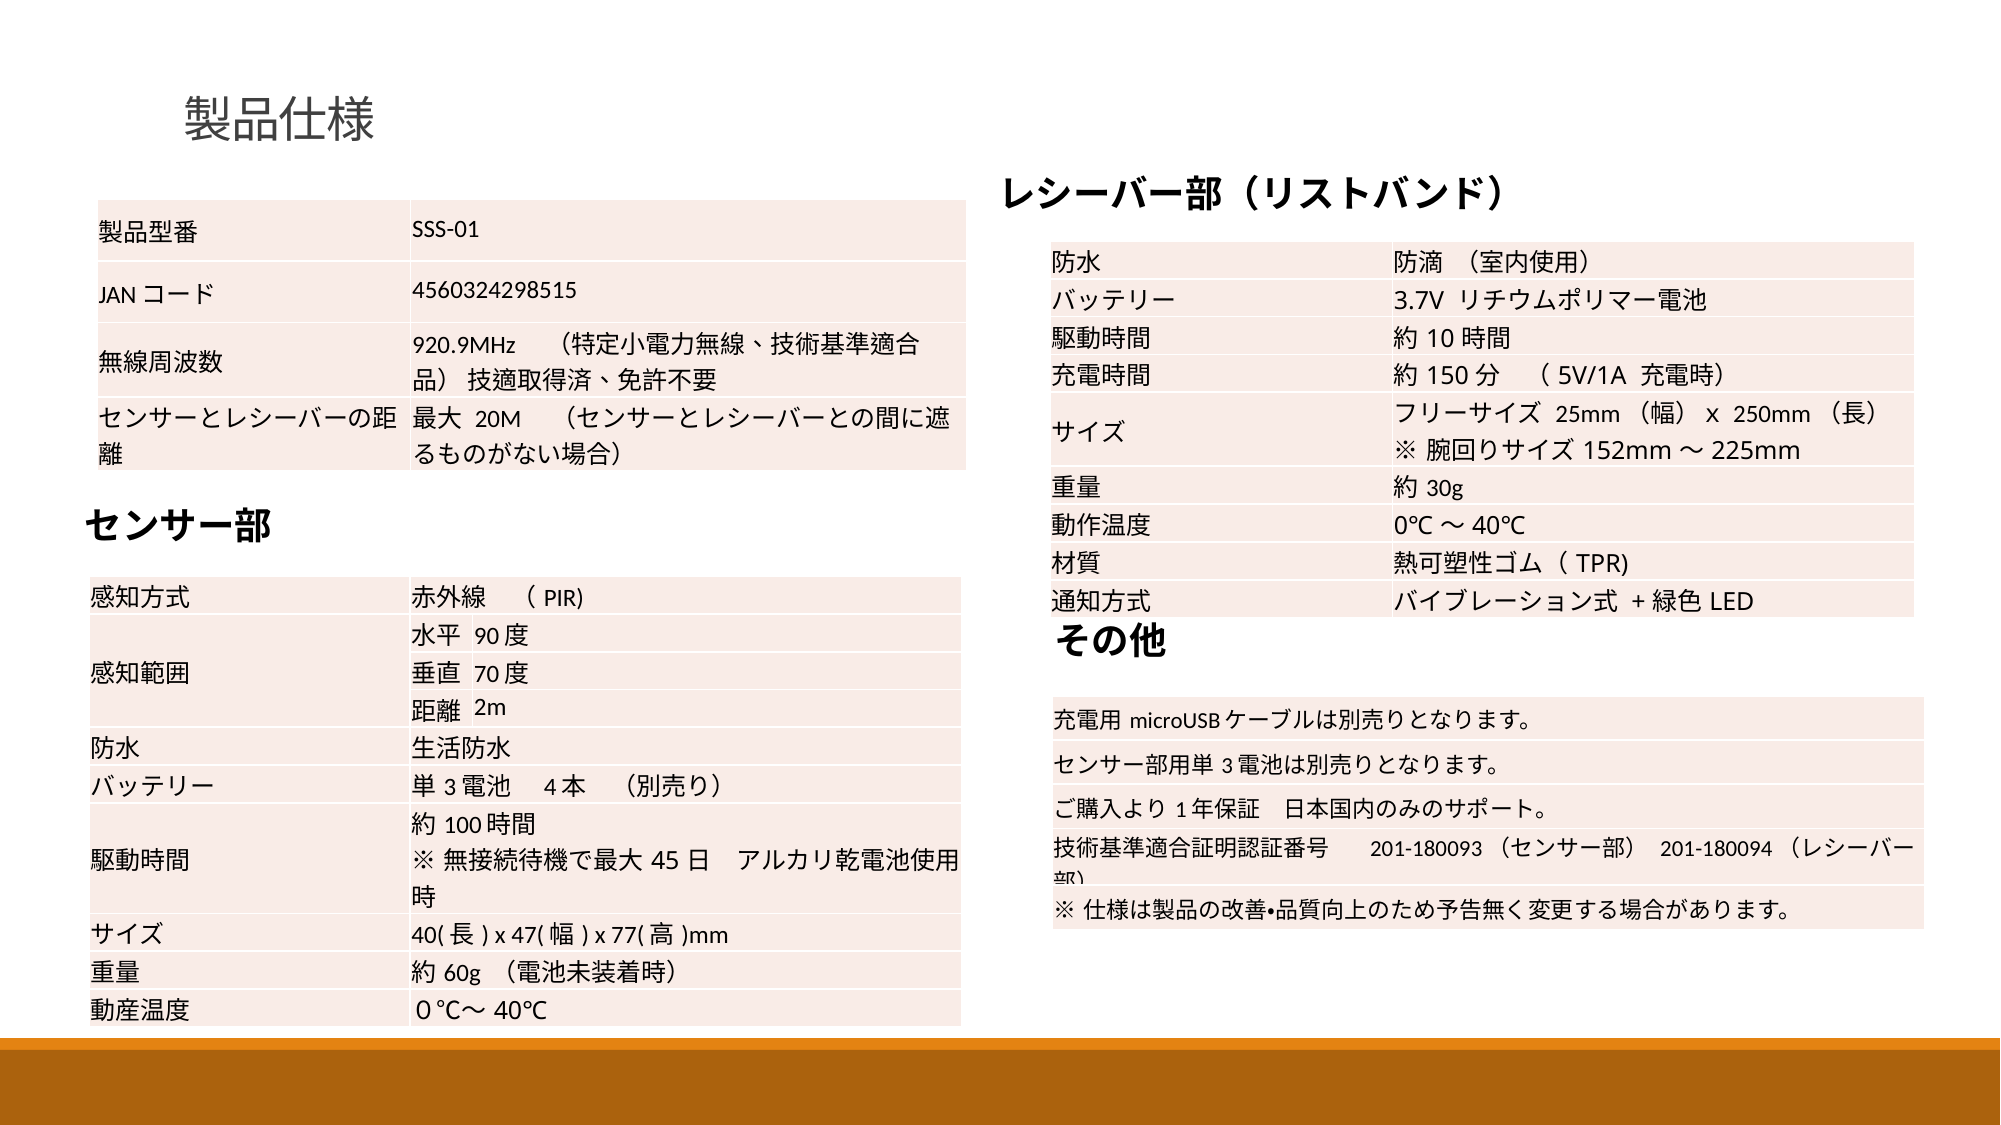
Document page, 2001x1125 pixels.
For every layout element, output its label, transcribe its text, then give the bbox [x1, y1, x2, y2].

table_header 充電用microUSBケーブルは別売りとなります。 [1053, 697, 1924, 739]
table_cell 生活防水 [411, 728, 961, 764]
table_cell 重量 [90, 952, 409, 988]
table_cell 約150分 （5V/1A 充電時） [1393, 355, 1914, 391]
table_cell 距離 [411, 690, 472, 726]
table_cell センサーとレシーバーの距離 [98, 398, 410, 470]
table_cell 最大 20M （センサーとレシーバーとの間に遮るものがない場合） [411, 398, 966, 470]
text_box レシーバー部（リストバンド） [983, 162, 1641, 223]
table_cell 防水 [90, 728, 409, 764]
table_cell サイズ [1051, 393, 1392, 465]
table_cell 材質 [1051, 543, 1392, 579]
table_cell 駆動時間 [1051, 317, 1392, 354]
table_header 防滴 （室内使用） [1393, 242, 1914, 278]
table_cell ※仕様は製品の改善・品質向上のため予告無く変更する場合があります。 [1053, 886, 1924, 929]
table_header 赤外線 （PIR) [411, 577, 961, 613]
table_cell 約60g （電池未装着時） [411, 952, 961, 988]
table_cell 約30g [1393, 467, 1914, 503]
table_header 無線周波数 [98, 323, 410, 396]
text_box [0, 1049, 2000, 1125]
table_cell 40(長) x 47(幅) x 77(高)mm [411, 914, 961, 950]
table_cell 技術基準適合証明認証番号 201-180093（センサー部） 201-180094（レシーバー部） [1053, 829, 1924, 884]
table_cell 通知方式 [1051, 581, 1392, 617]
table_cell JANコード [98, 262, 410, 322]
table_cell バッテリー [1051, 280, 1392, 316]
table_cell 垂直 [411, 653, 472, 689]
table_cell バッテリー [90, 766, 409, 802]
title 製品仕様 [168, 89, 466, 155]
table_cell 水平 [411, 615, 472, 651]
table_header SSS-01 [411, 200, 966, 260]
text_box [0, 1037, 2000, 1049]
table_cell 90度 [473, 615, 961, 651]
table_header 防水 [1051, 242, 1392, 278]
table_cell 動作温度 [1051, 505, 1392, 541]
table_cell 充電時間 [1051, 355, 1392, 391]
table_cell センサー部用単3電池は別売りとなります。 [1053, 741, 1924, 783]
text_box センサー部 [70, 494, 388, 554]
table_cell ０℃～40℃ [411, 990, 961, 1026]
table_cell バイブレーション式 +緑色LED [1393, 581, 1914, 617]
table_cell 0℃～40℃ [1393, 505, 1914, 541]
table_cell 4560324298515 [411, 262, 966, 322]
table_cell 約10時間 [1393, 317, 1914, 354]
table_cell 駆動時間 [90, 804, 409, 913]
table_header 感知方式 [90, 577, 409, 613]
table_cell ご購入より1年保証 日本国内のみのサポート。 [1053, 785, 1924, 828]
table_header 920.9MHz （特定小電力無線、技術基準適合品） 技適取得済、免許不要 [411, 323, 966, 396]
table_cell フリーサイズ 25mm（幅）ｘ250mm（長） ※腕回りサイズ152mm～225mm [1393, 393, 1914, 465]
table_header 製品型番 [98, 200, 410, 260]
table_cell 単3電池 4本 （別売り） [411, 766, 961, 802]
table_cell 2m [473, 690, 961, 726]
table_cell 3.7V リチウムポリマー電池 [1393, 280, 1914, 316]
table_cell 70度 [473, 653, 961, 689]
text_box その他 [1039, 609, 1274, 670]
table_cell 約100時間 ※無接続待機で最大45日 アルカリ乾電池使用時 [411, 804, 961, 913]
table_cell 感知範囲 [90, 615, 409, 726]
table_cell 動産温度 [90, 990, 409, 1026]
table_cell 重量 [1051, 467, 1392, 503]
table_cell サイズ [90, 914, 409, 950]
table_cell 熱可塑性ゴム（TPR) [1393, 543, 1914, 579]
